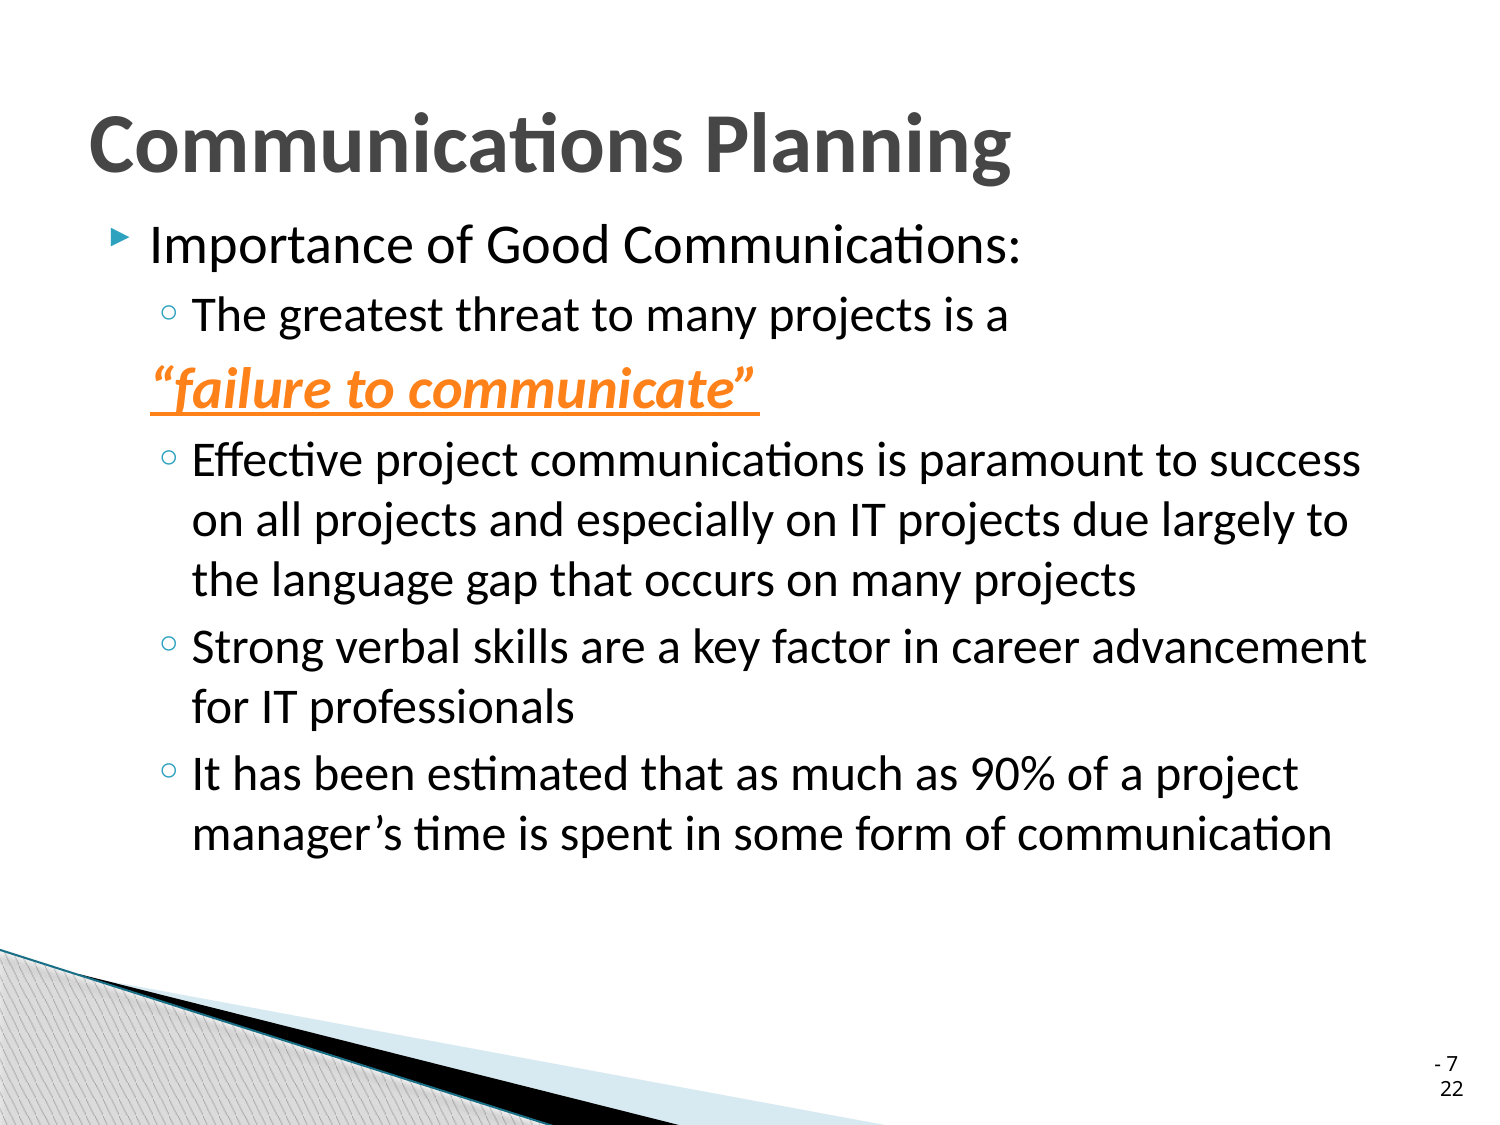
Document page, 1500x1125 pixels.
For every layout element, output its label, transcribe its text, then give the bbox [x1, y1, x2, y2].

slide_number 7 - 22 [1418, 1051, 1479, 1112]
list Importance of Good Communications: The greatest threat to many projects is a “failure to communicate” Effective project communications is paramount to success on all projects and especially on IT projects due largely to the language gap that occurs on many projects Strong verbal skills are a key factor in career advancement for IT professionals It has been estimated that as much as 90% of a project manager’s time is spent in some form of communication [75, 200, 1425, 1013]
title Communications Planning [75, 45, 1425, 200]
